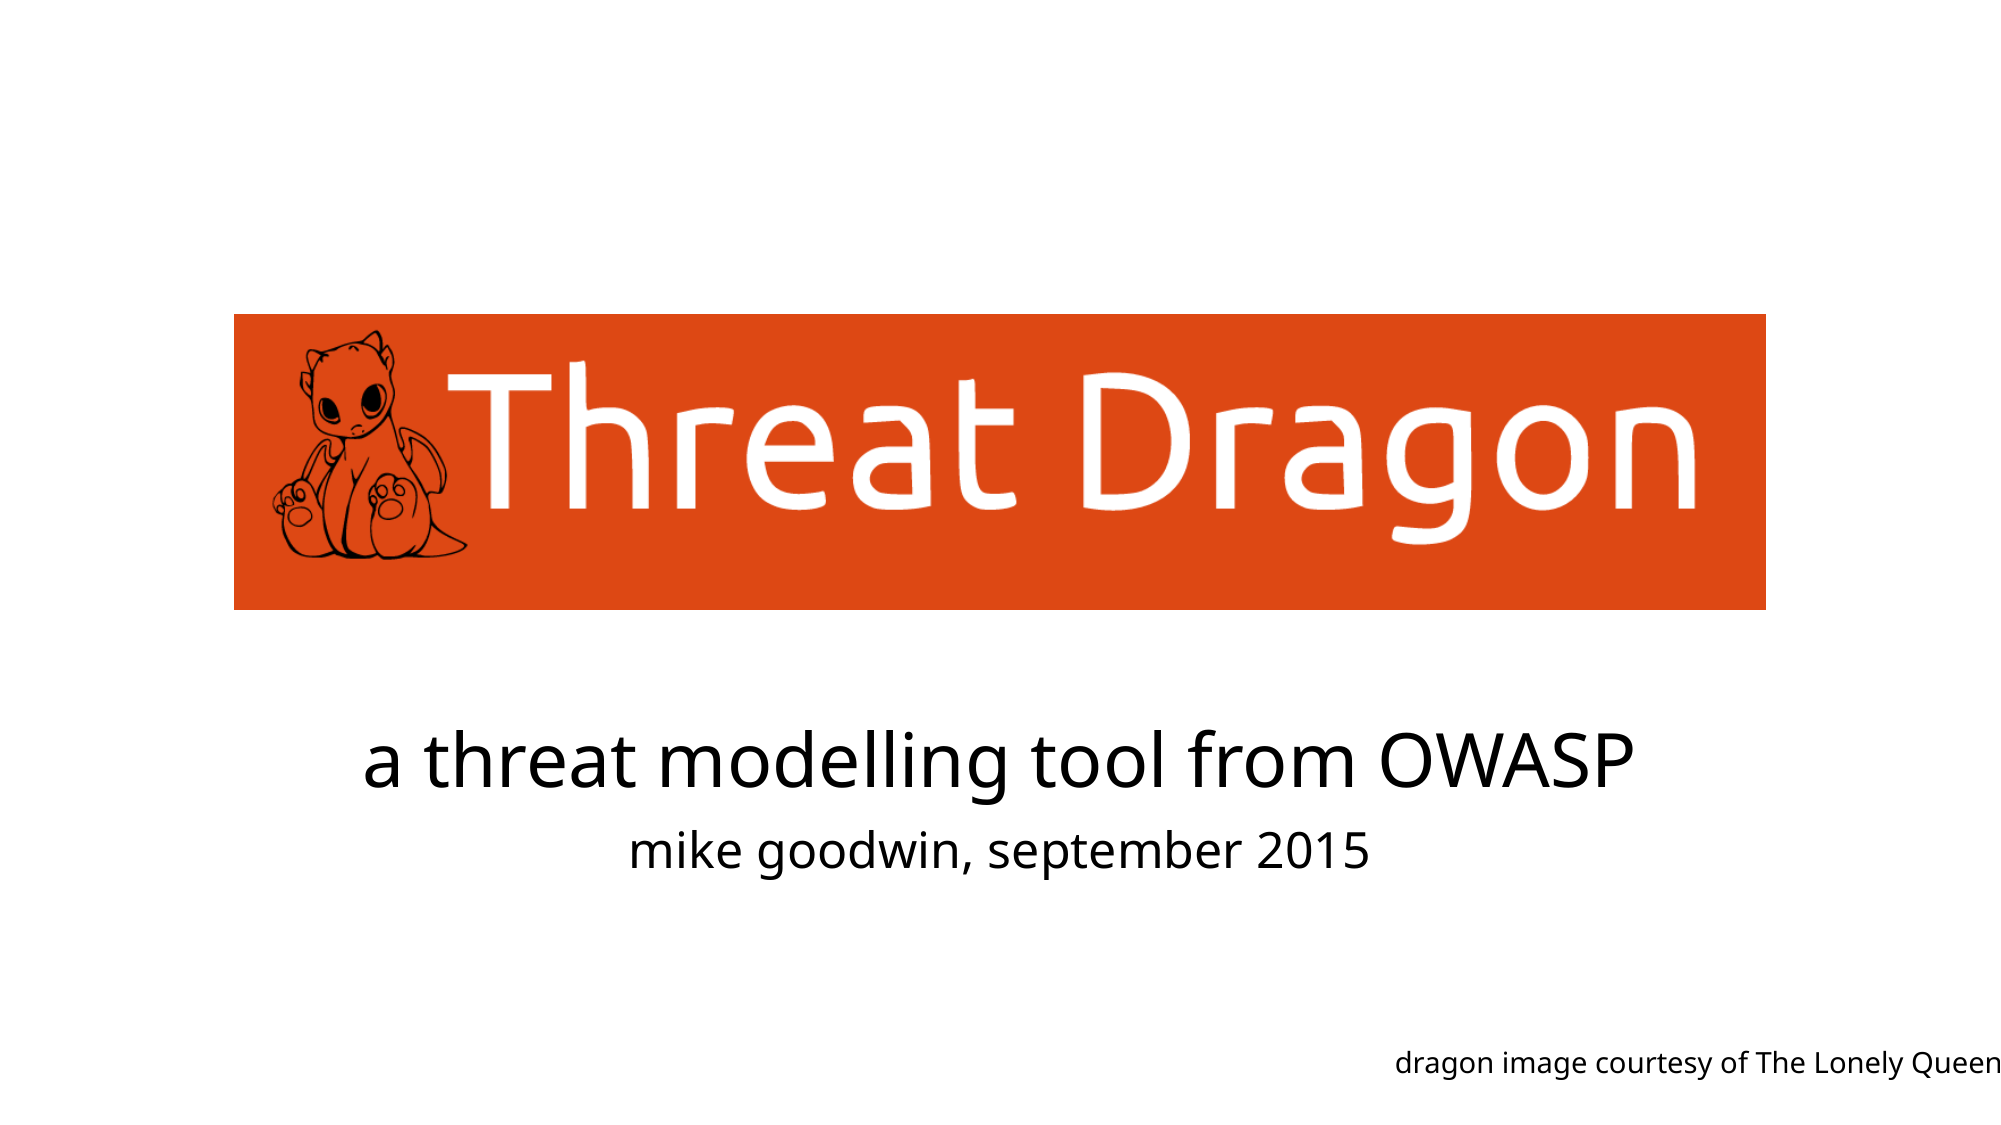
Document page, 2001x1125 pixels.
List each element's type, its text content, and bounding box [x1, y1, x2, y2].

subtitle a threat modelling tool from OWASP mike goodwin, september 2015 [249, 715, 1750, 957]
text_box dragon image courtesy of The Lonely Queen [1380, 1037, 2000, 1087]
picture [234, 314, 1766, 610]
